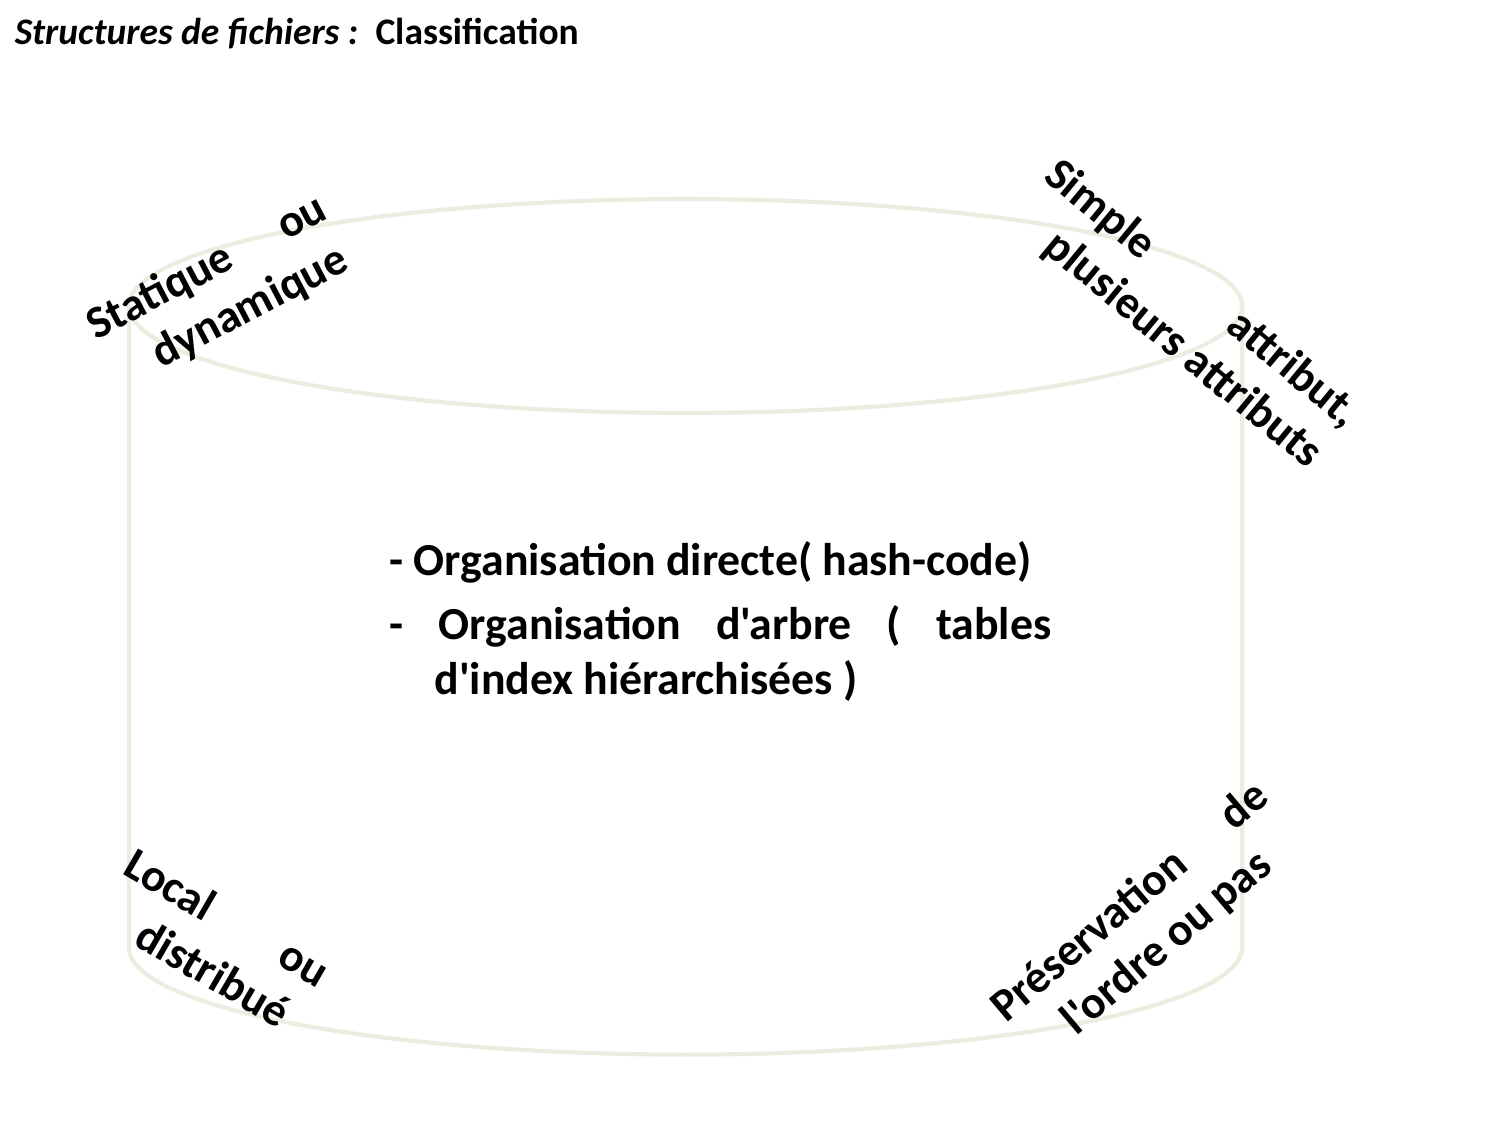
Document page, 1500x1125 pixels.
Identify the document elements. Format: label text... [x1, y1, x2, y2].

text_box - Organisation directe( hash-code) - Organisation d'arbre ( tables d'index hiérarchisées ) [374, 521, 1067, 711]
text_box [347, 196, 993, 223]
text_box [126, 360, 1245, 1057]
text_box Structures de fichiers : Classification [0, 0, 703, 60]
text_box Statique ou dynamique [58, 164, 376, 411]
text_box Préservation de l'ordre ou pas [960, 750, 1328, 1088]
list Local ou distribué [82, 820, 358, 1042]
text_box Simple attribut, plusieurs attributs [985, 128, 1390, 494]
